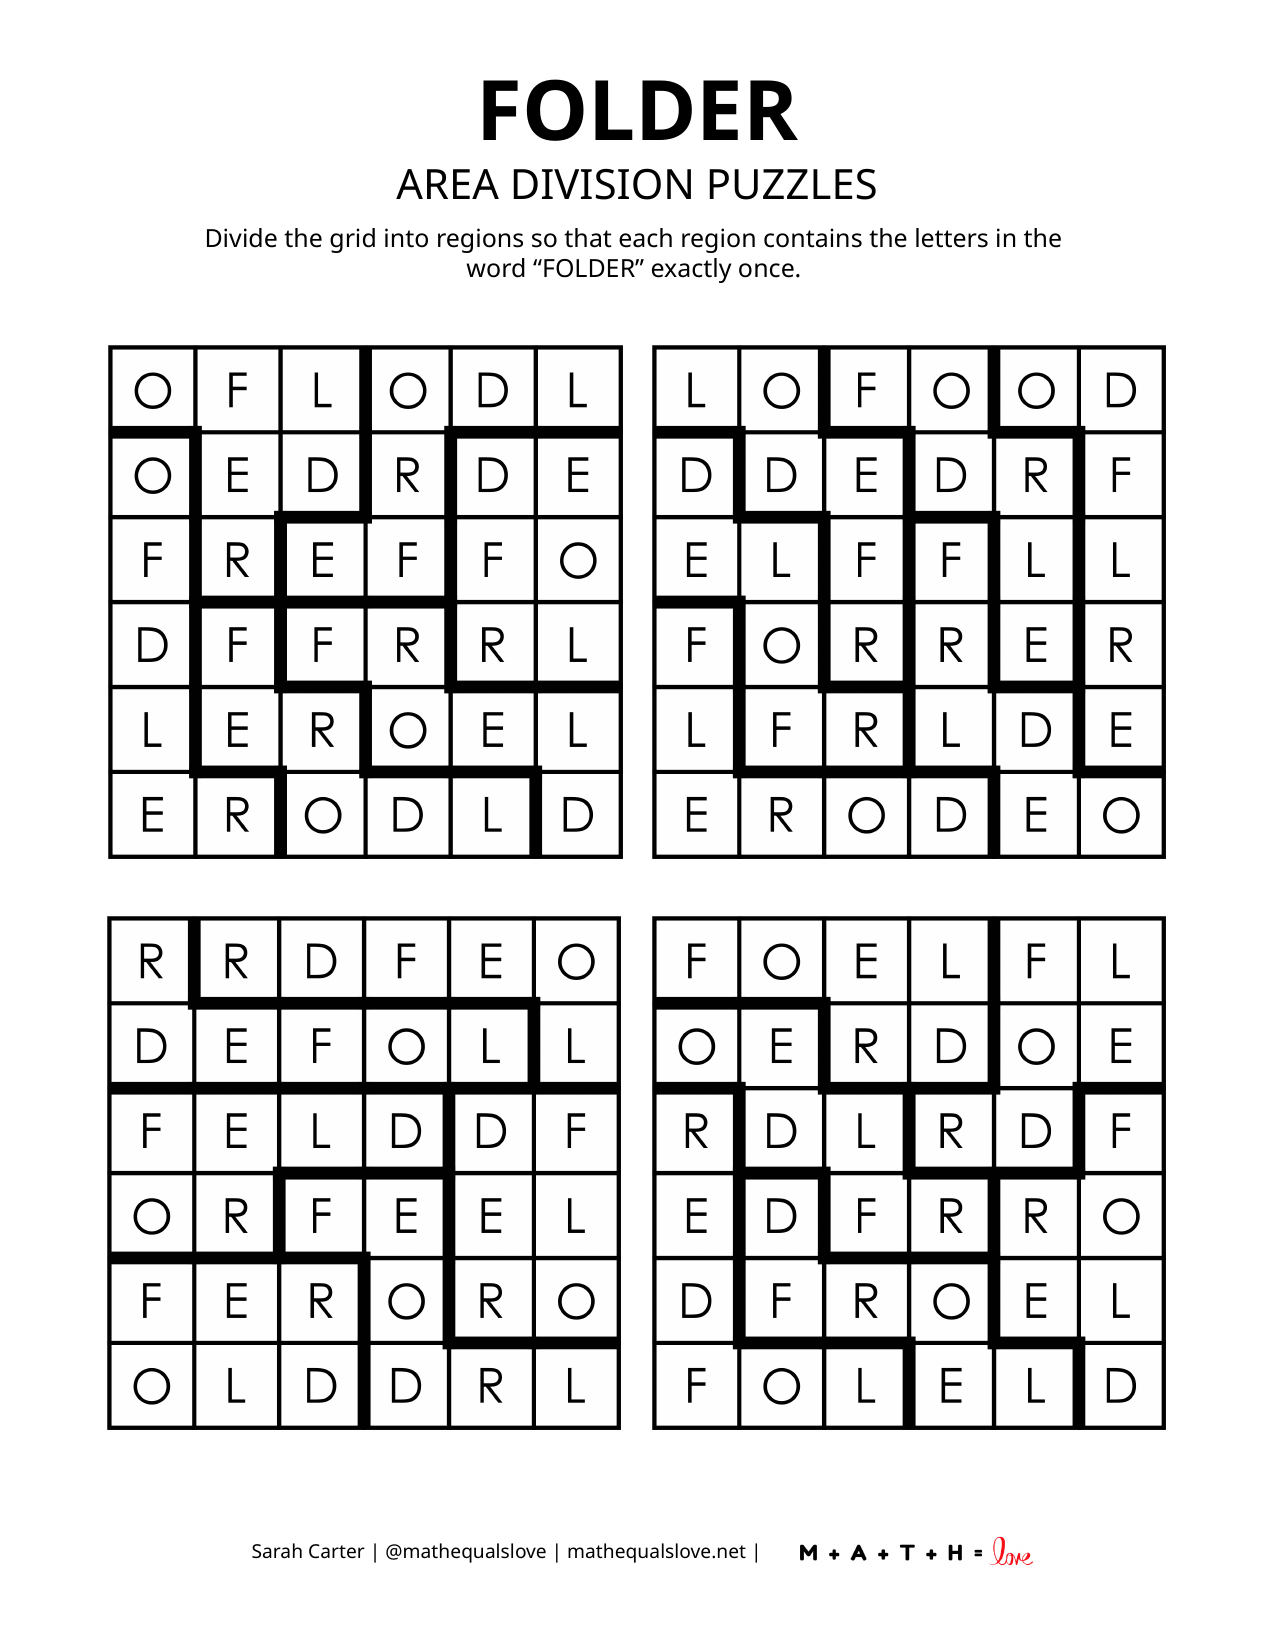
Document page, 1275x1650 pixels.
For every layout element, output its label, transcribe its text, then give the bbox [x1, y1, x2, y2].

picture [790, 1534, 1039, 1569]
picture [106, 342, 625, 862]
picture [104, 913, 624, 1433]
text_box FOLDER AREA DIVISION PUZZLES [77, 50, 1198, 214]
picture [649, 342, 1169, 862]
text_box Sarah Carter | @mathequalslove | mathequalslove.net | [236, 1532, 1071, 1570]
text_box Divide the grid into regions so that each region contains the letters in the word “FOLDER” exactly once. [0, 214, 1275, 290]
picture [649, 913, 1169, 1433]
